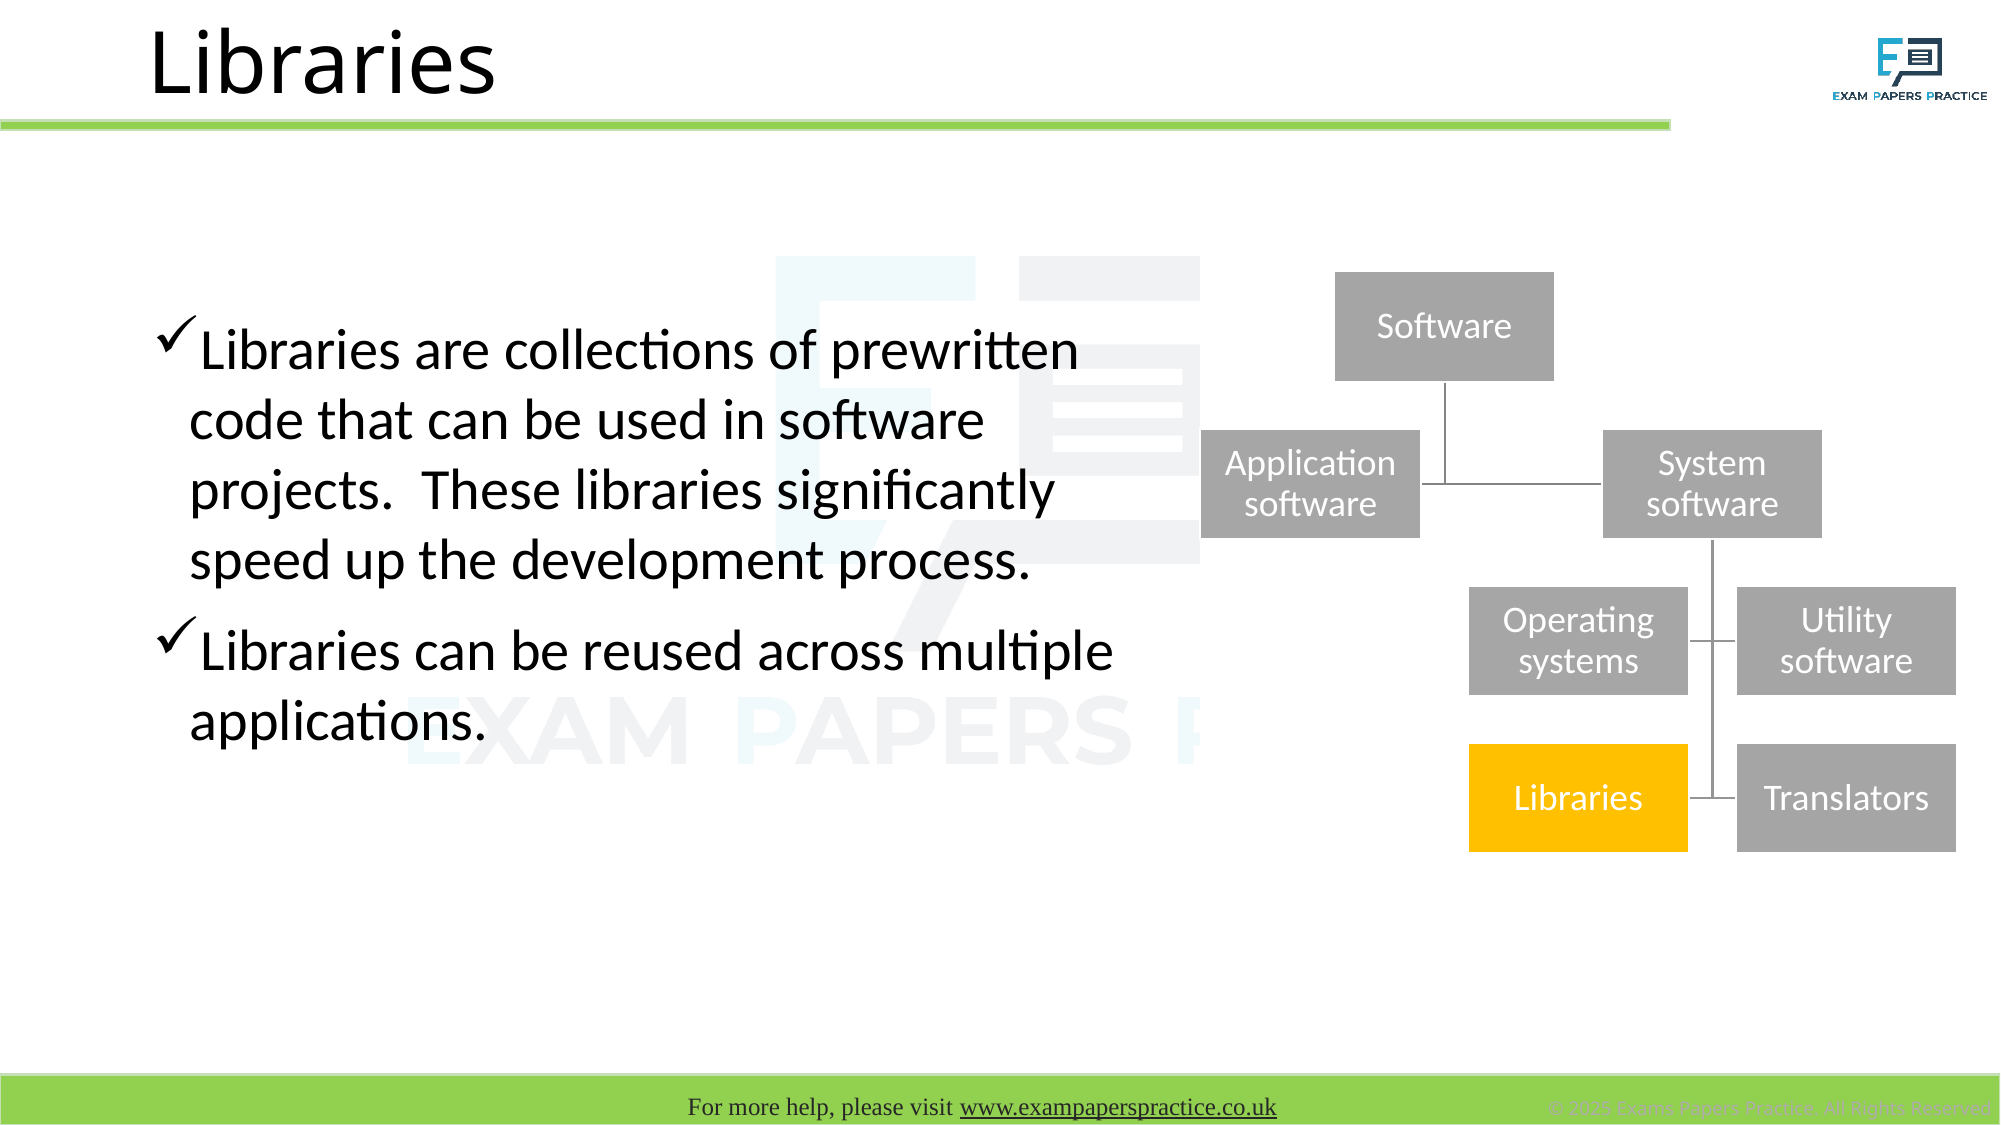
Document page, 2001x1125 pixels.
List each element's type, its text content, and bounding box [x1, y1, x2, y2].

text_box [1199, 255, 1958, 870]
title Libraries [132, 11, 1858, 121]
list Libraries are collections of prewritten code that can be used in software projects. These libraries significantly speed up the development process. Libraries can be reused across multiple applications. [137, 304, 1148, 1018]
